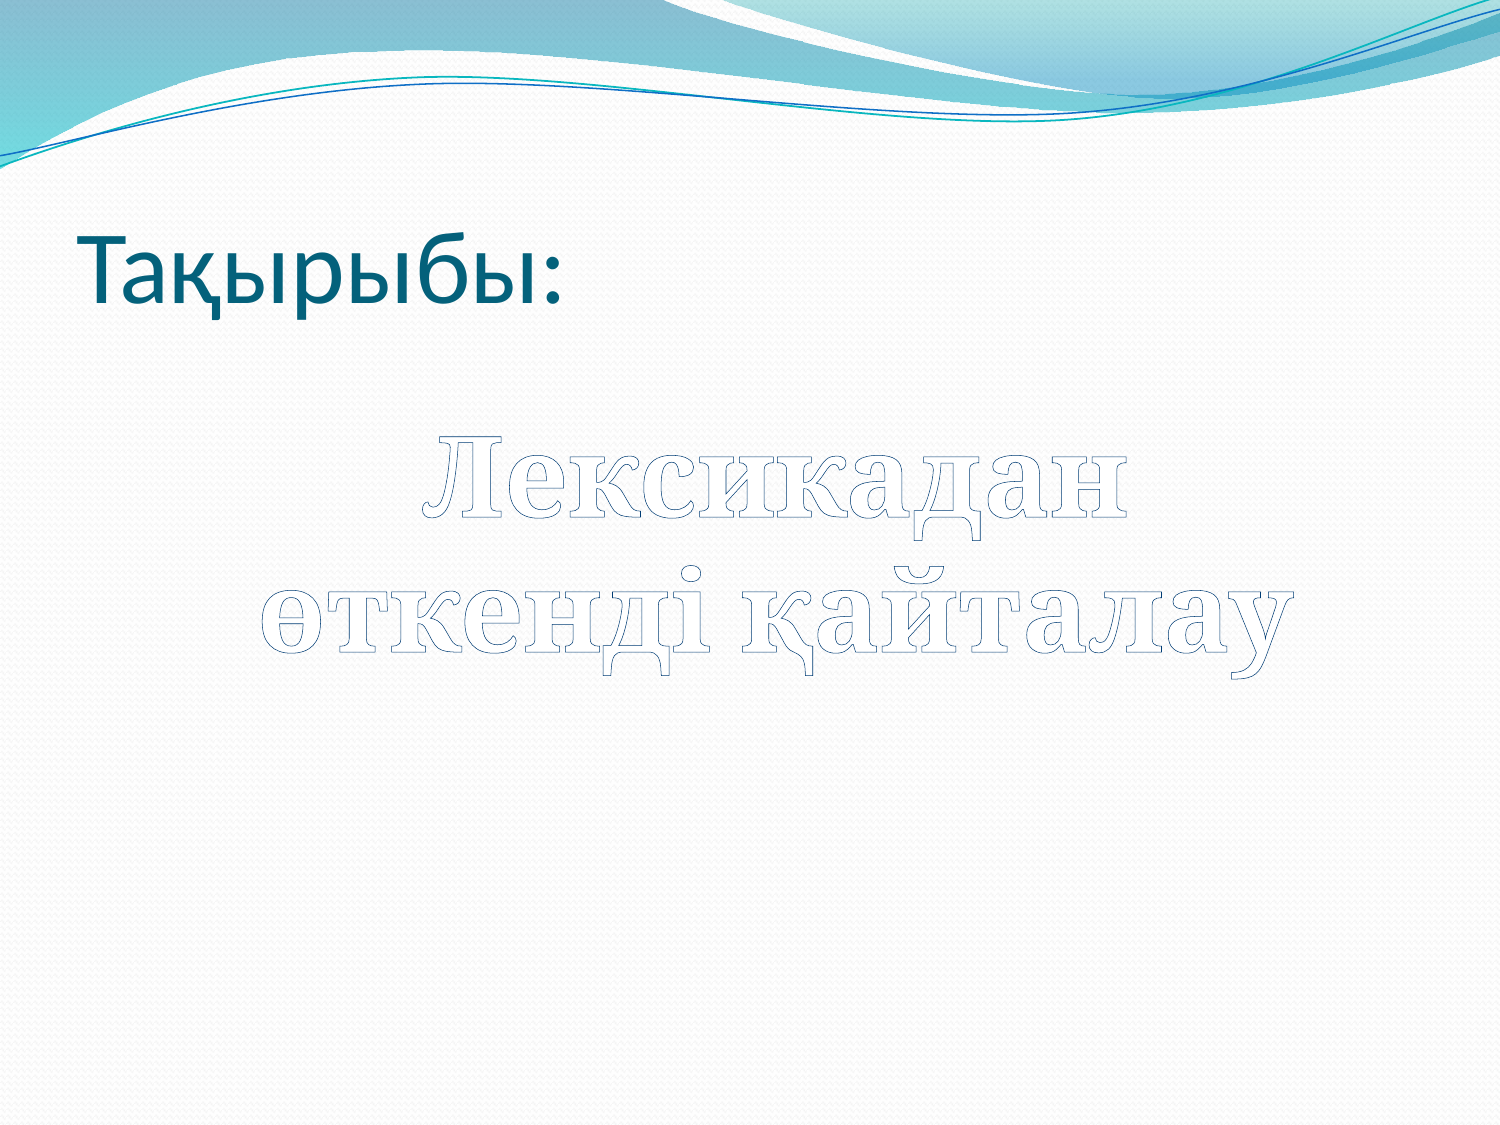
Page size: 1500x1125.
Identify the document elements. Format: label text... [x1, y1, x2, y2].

title Тақырыбы: [76, 137, 1427, 325]
text_box Лексикадан өткенді қайталау [239, 397, 1312, 683]
